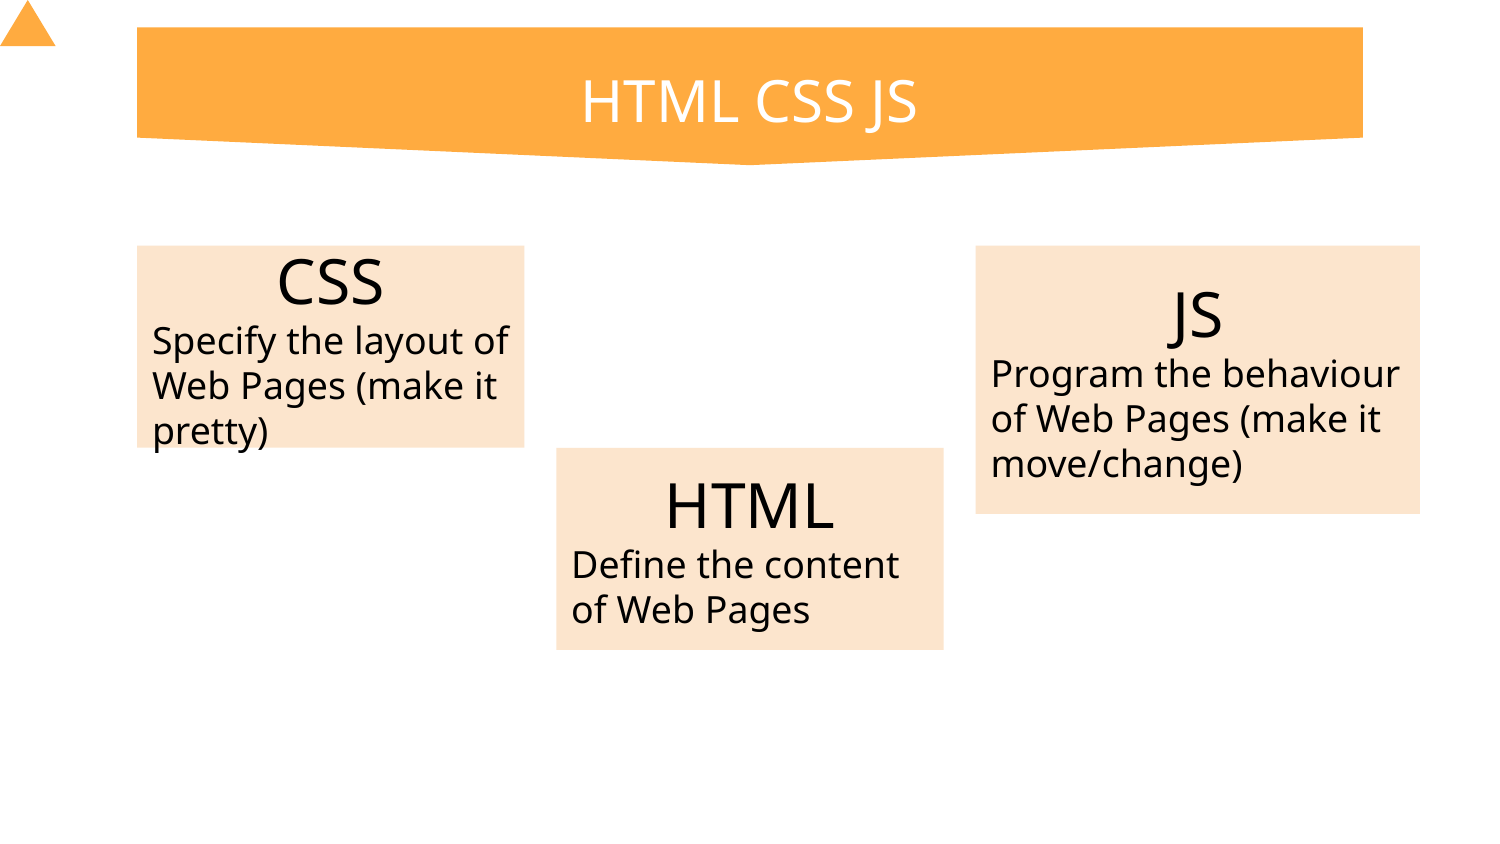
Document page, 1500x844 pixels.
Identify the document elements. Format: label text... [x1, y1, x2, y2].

text_box [279, 144, 1221, 166]
title HTML CSS JS [51, 49, 1449, 144]
text_box [137, 27, 1363, 49]
text_box JS Program the behaviour of Web Pages (make it move/change) [975, 245, 1420, 514]
text_box HTML Define the content of Web Pages [556, 447, 944, 650]
text_box [0, 0, 56, 47]
text_box CSS Specify the layout of Web Pages (make it pretty) [137, 245, 525, 448]
